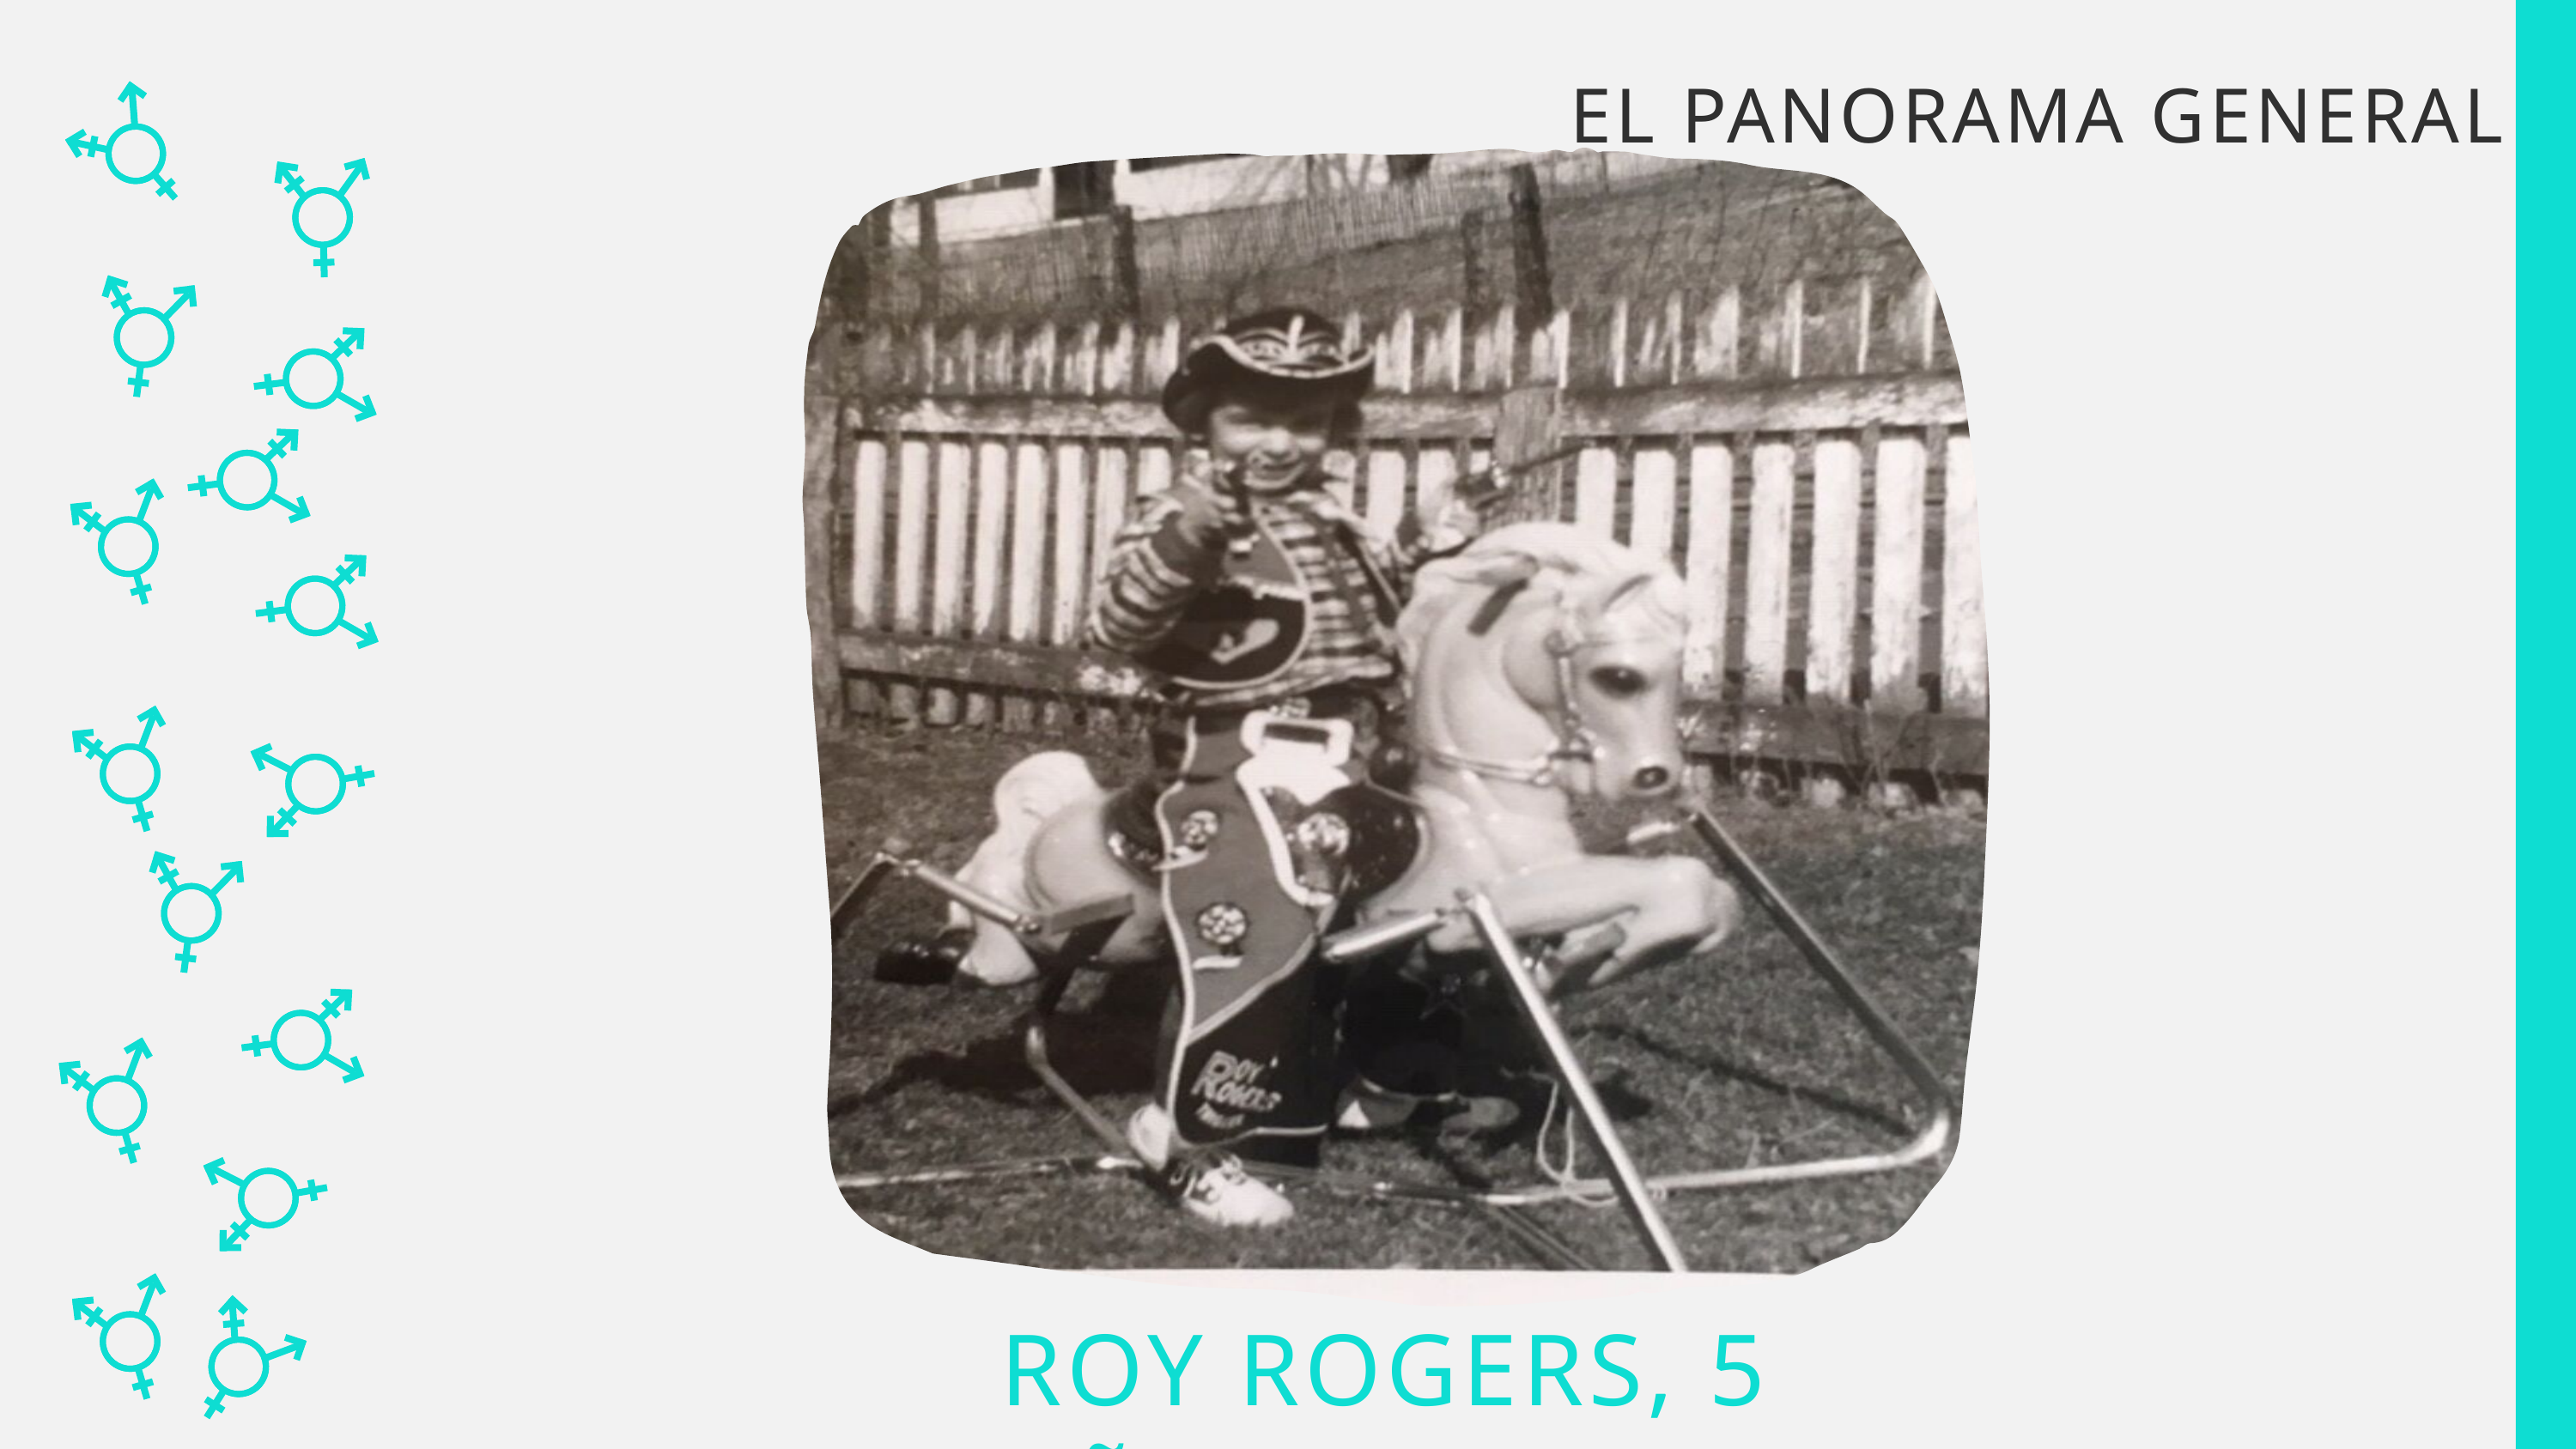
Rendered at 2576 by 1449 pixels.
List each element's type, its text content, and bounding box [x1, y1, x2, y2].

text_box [249, 961, 393, 1111]
text_box EL PANORAMA GENERAL [1318, 60, 2505, 159]
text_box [802, 147, 1990, 1307]
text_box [72, 242, 217, 391]
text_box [37, 1011, 182, 1161]
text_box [48, 452, 193, 602]
text_box [2515, 0, 2576, 1449]
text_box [195, 401, 340, 550]
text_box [50, 1247, 176, 1397]
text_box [223, 714, 368, 864]
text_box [248, 122, 392, 271]
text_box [176, 1274, 320, 1423]
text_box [50, 680, 195, 829]
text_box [261, 300, 406, 449]
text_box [48, 64, 193, 214]
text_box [119, 818, 264, 967]
text_box ROY ROGERS, 5 AÑOS [1000, 1296, 2029, 1449]
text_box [176, 1129, 320, 1274]
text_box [263, 527, 408, 676]
